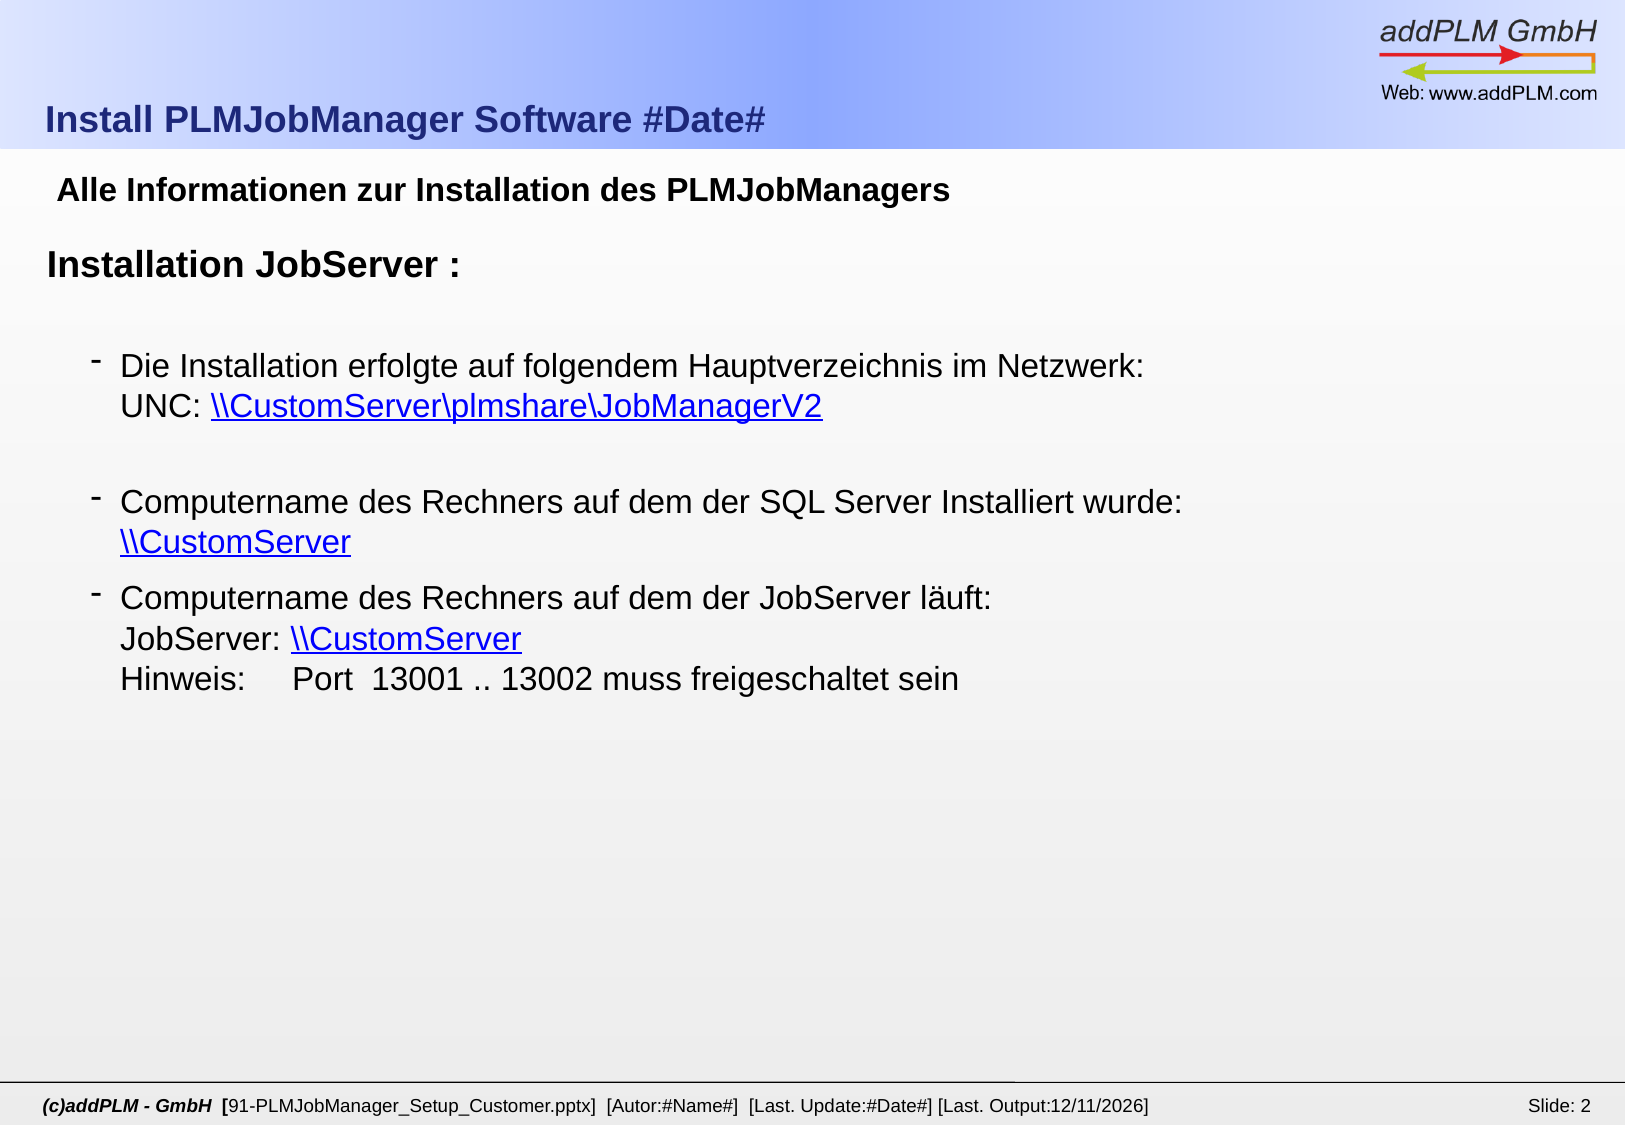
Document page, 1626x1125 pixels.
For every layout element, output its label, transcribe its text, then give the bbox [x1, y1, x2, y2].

text_box Installation JobServer : Die Installation erfolgte auf folgendem Hauptverzeichnis im Netzwerk: UNC: \\CustomServer\plmshare\JobManagerV2 Computername des Rechners auf dem der SQL Server Installiert wurde: \\CustomServer Computername des Rechners auf dem der JobServer läuft: JobServer: \\CustomServer Hinweis: Port 13001 .. 13002 muss freigeschaltet sein [46, 239, 1600, 812]
picture [1379, 19, 1597, 100]
title Install PLMJobManager Software #Date# [45, 67, 1586, 131]
list Alle Informationen zur Installation des PLMJobManagers [41, 160, 1417, 368]
